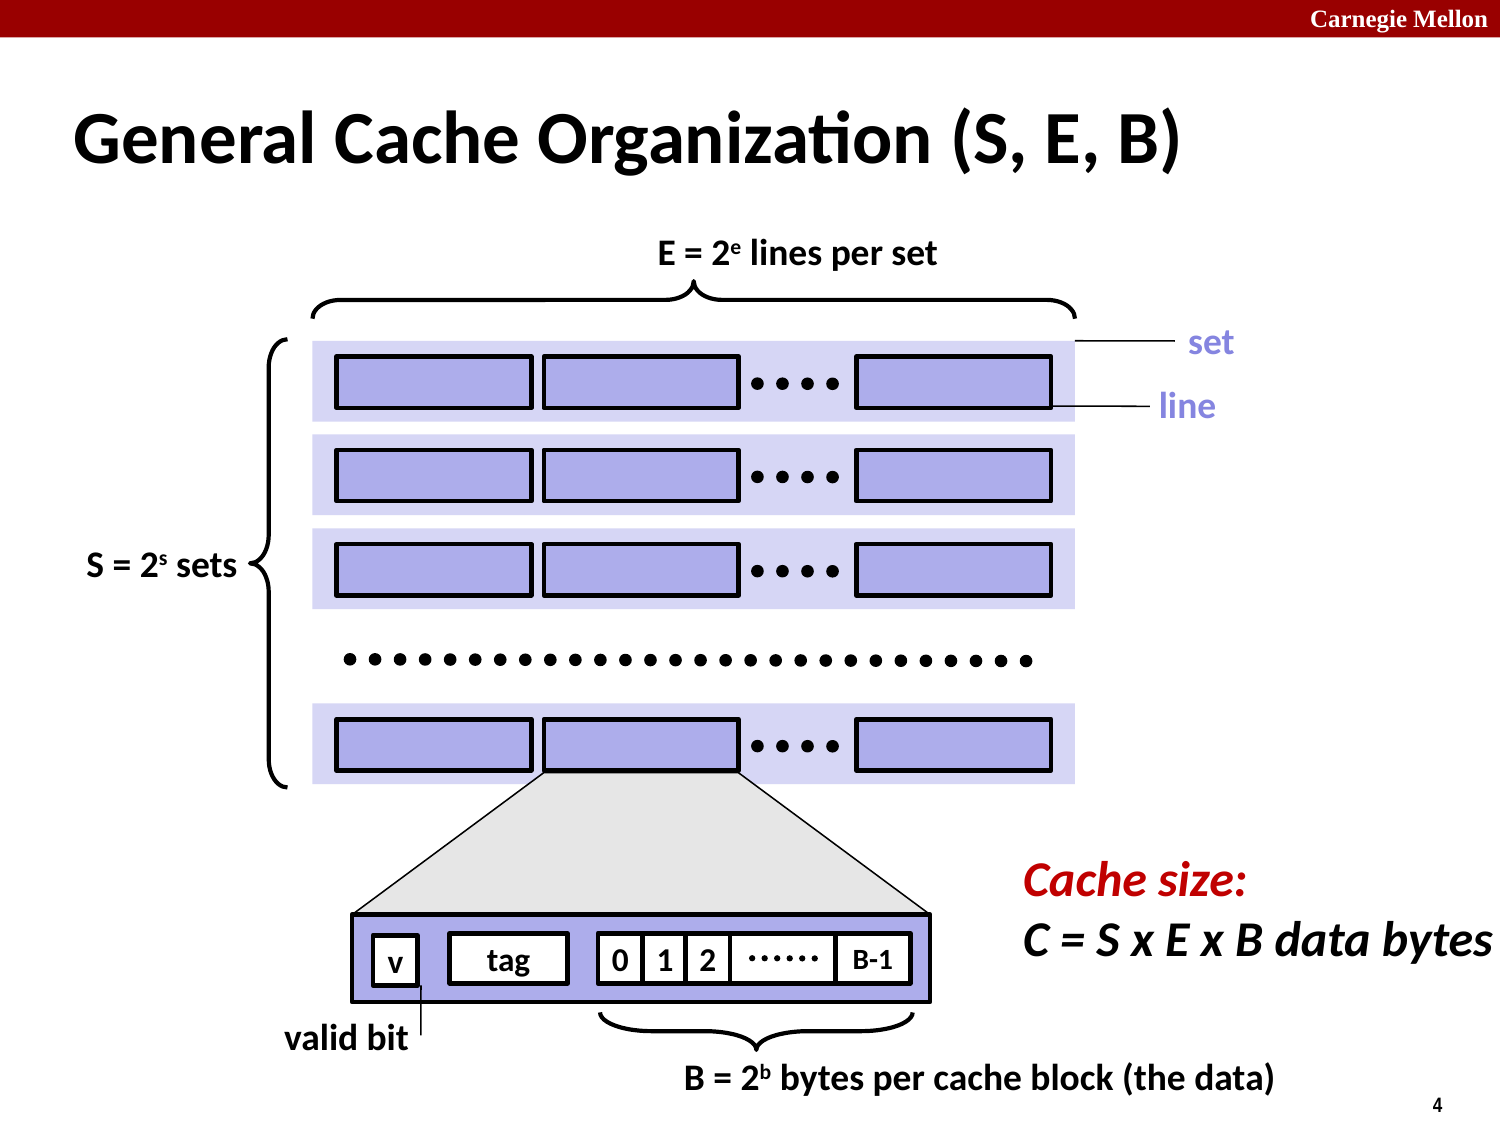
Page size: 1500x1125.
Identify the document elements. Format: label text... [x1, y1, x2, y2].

text_box (i,k) [755, 960, 824, 964]
text_box B-1 [836, 933, 911, 984]
text_box line [1143, 373, 1232, 434]
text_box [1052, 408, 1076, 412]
text_box [730, 933, 836, 984]
text_box B = 2b bytes per cache block (the data) [669, 1045, 1292, 1106]
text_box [312, 340, 1076, 422]
text_box 1 [642, 933, 685, 984]
text_box v [372, 935, 418, 986]
text_box 0 [597, 933, 642, 984]
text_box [312, 434, 1076, 516]
text_box [600, 1012, 913, 1045]
text_box [253, 339, 288, 788]
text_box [312, 703, 1076, 785]
text_box set [1173, 309, 1250, 369]
text_box E = 2e lines per set [642, 220, 954, 281]
text_box valid bit [269, 1005, 425, 1065]
text_box Cache size: C = S x E x B data bytes [1008, 838, 1500, 974]
text_box 2 [685, 933, 730, 984]
title General Cache Organization (S, E, B) [58, 71, 1305, 197]
text_box [352, 914, 931, 1002]
text_box tag [449, 933, 568, 984]
text_box S = 2s sets [71, 532, 253, 592]
text_box [352, 793, 930, 914]
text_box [312, 528, 1076, 610]
text_box [312, 281, 1075, 319]
